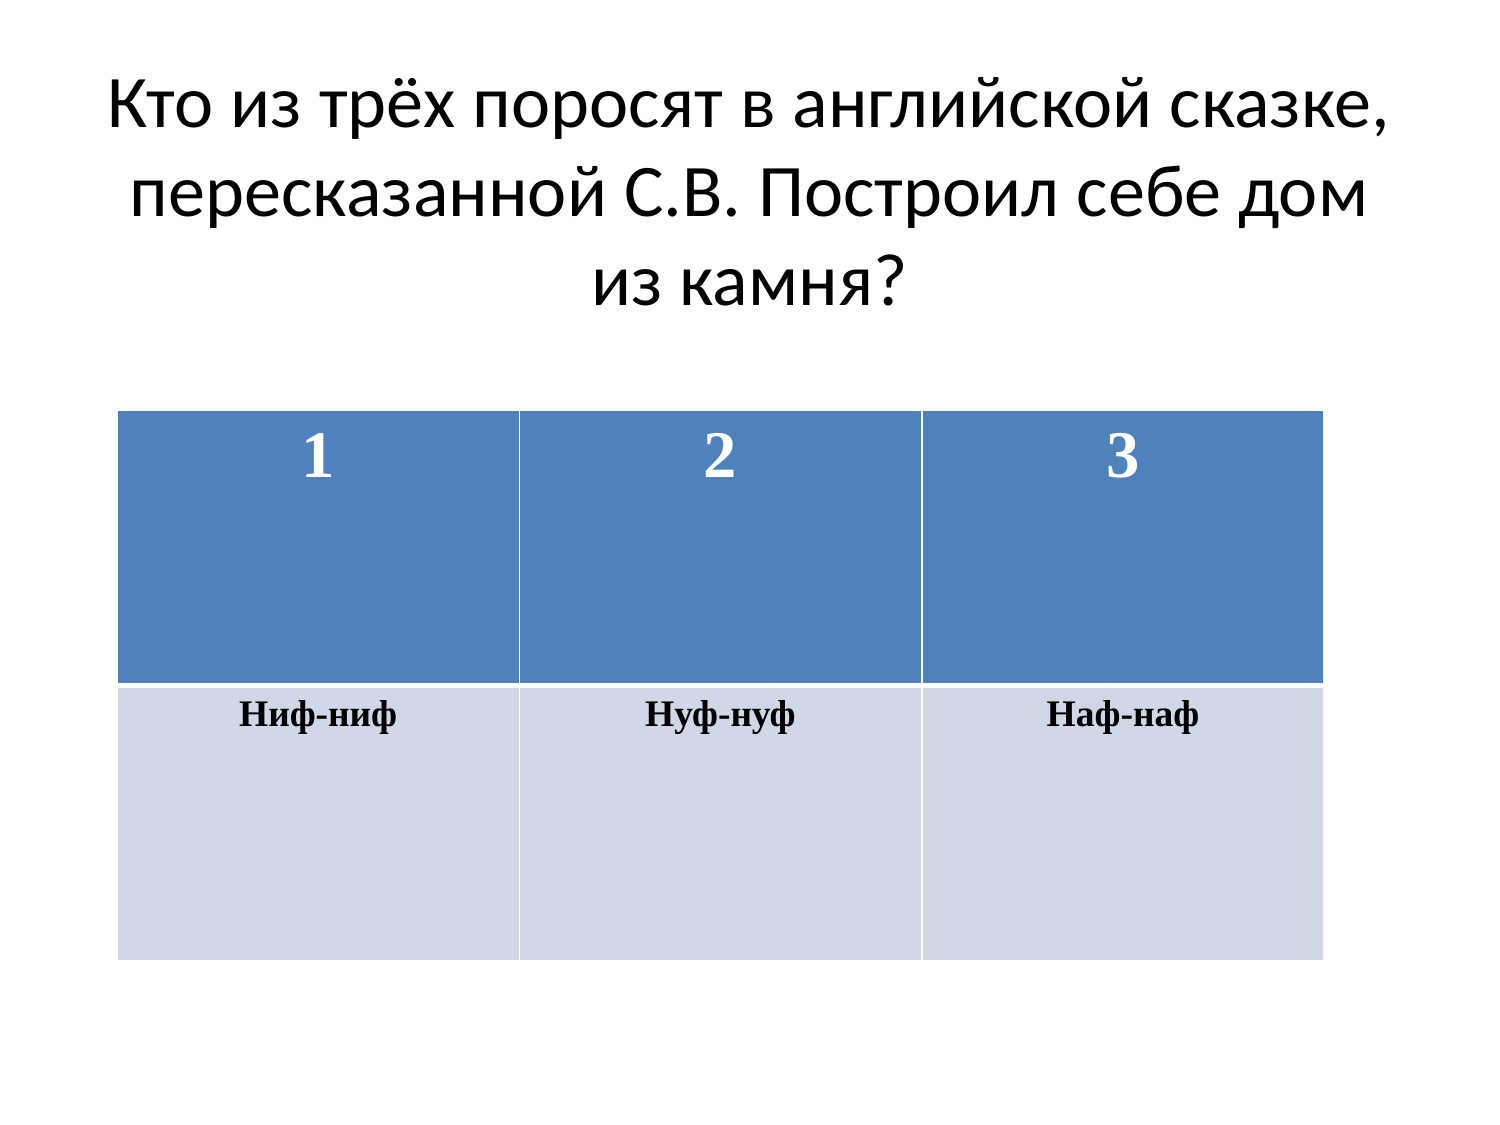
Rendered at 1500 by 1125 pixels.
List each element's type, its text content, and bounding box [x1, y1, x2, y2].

title Кто из трёх поросят в английской сказке, пересказанной С.В. Построил себе дом из камня? [75, 45, 1425, 329]
table_header 3 [923, 411, 1323, 683]
table_header 1 [118, 411, 519, 683]
table_cell Нуф-нуф [520, 688, 921, 960]
table_cell Наф-наф [923, 688, 1323, 960]
table_cell Ниф-ниф [118, 688, 519, 960]
table_header 2 [520, 411, 921, 683]
